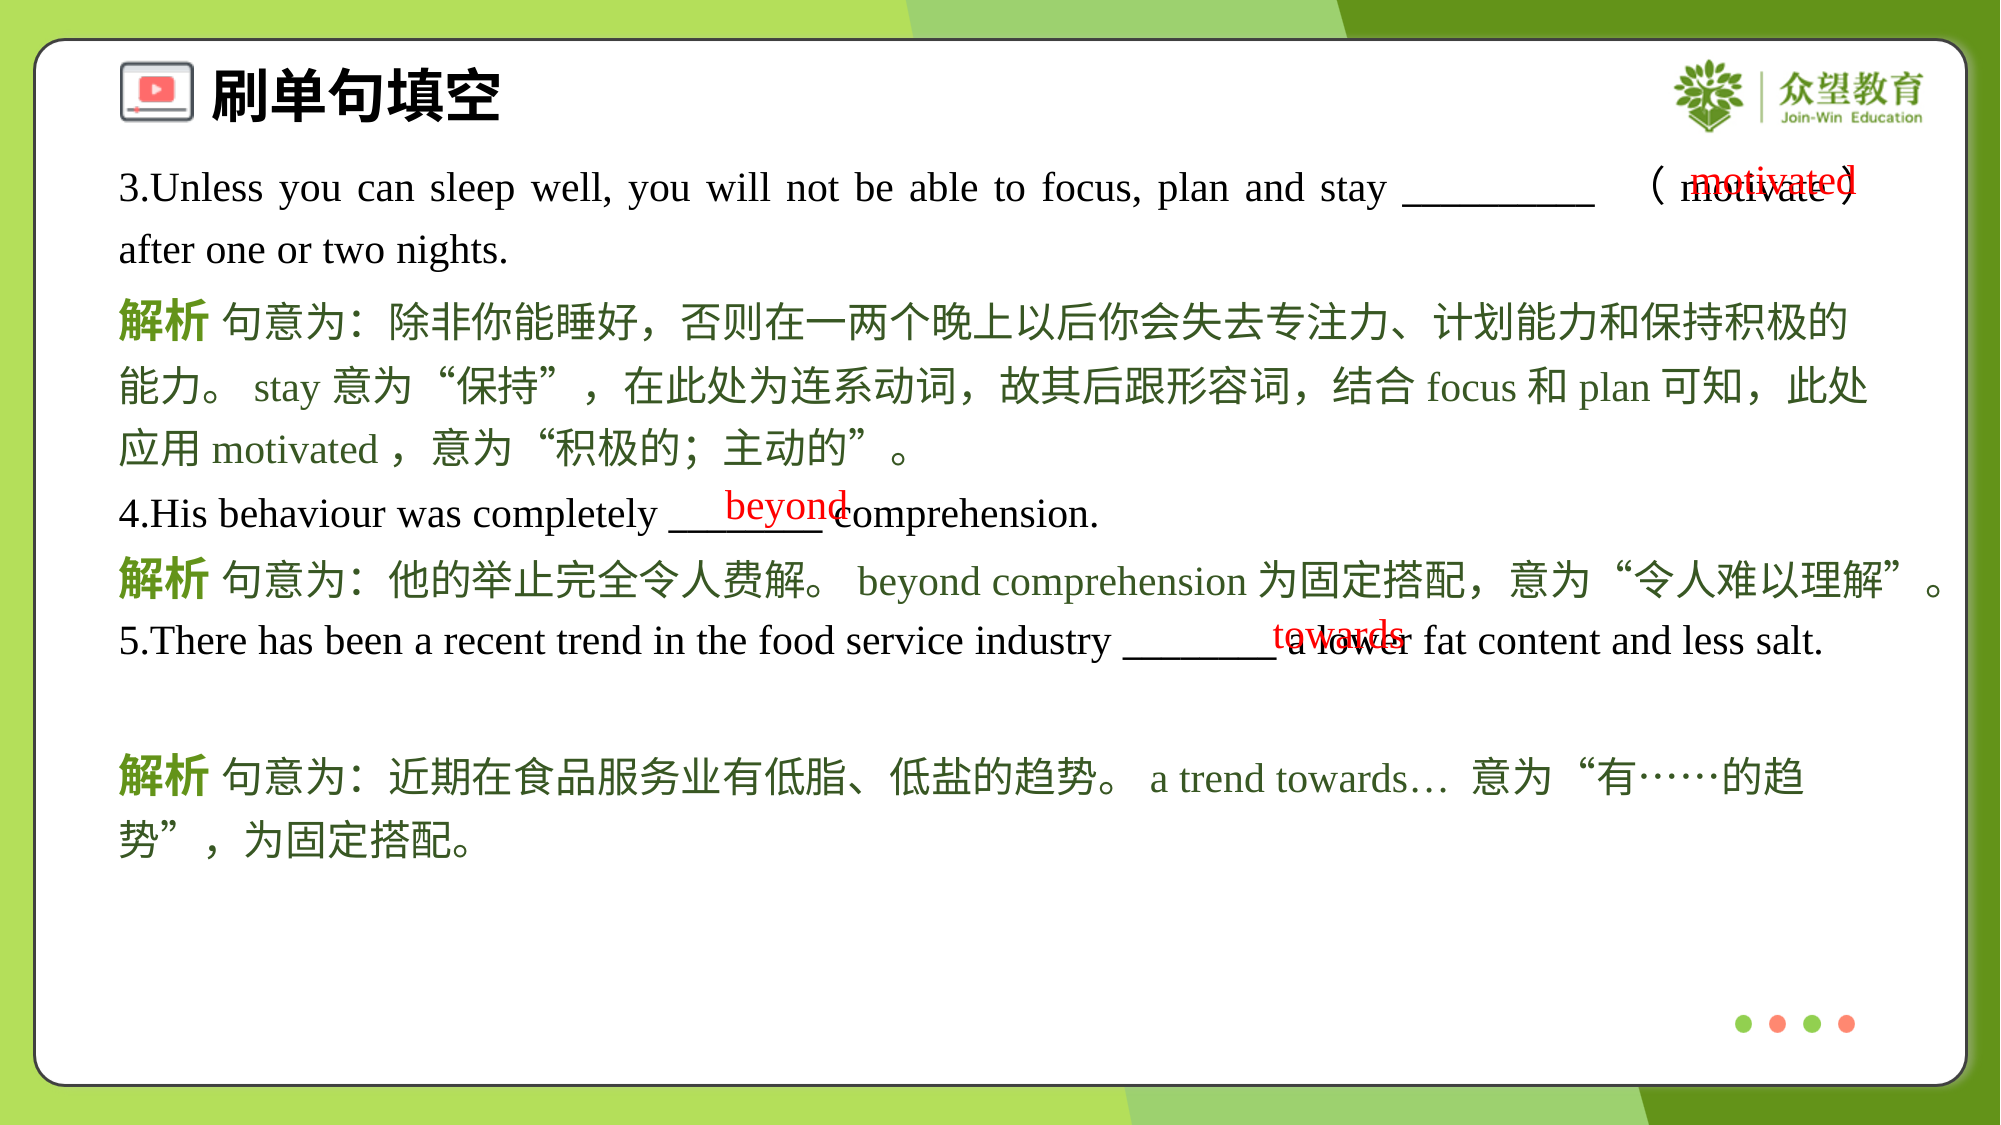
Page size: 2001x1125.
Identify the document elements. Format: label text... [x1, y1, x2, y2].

text_box 5.There has been a recent trend in the food service industry ________ a lower fat content and less salt. [118, 600, 1883, 721]
picture [0, 0, 2000, 1125]
text_box 解析 句意为：除非你能睡好，否则在一两个晚上以后你会失去专注力、计划能力和保持积极的能力。stay意为“保持”，在此处为连系动词，故其后跟形容词，结合focus和plan可知，此处应用motivated，意为“积极的；主动的”。 [118, 278, 1883, 468]
text_box 解析 句意为：他的举止完全令人费解。beyond comprehension为固定搭配，意为“令人难以理解”。 [118, 536, 1939, 599]
text_box beyond [720, 464, 853, 523]
text_box 3.Unless you can sleep well, you will not be able to focus, plan and stay __________ （motivate） after one or two nights. [118, 146, 1883, 267]
text_box motivated [1685, 140, 1862, 199]
text_box towards [1268, 594, 1410, 652]
text_box 4.His behaviour was completely ________ comprehension. [118, 473, 1883, 531]
text_box 解析 句意为：近期在食品服务业有低脂、低盐的趋势。a trend towards… 意为“有……的趋势”，为固定搭配。 [118, 732, 1883, 859]
